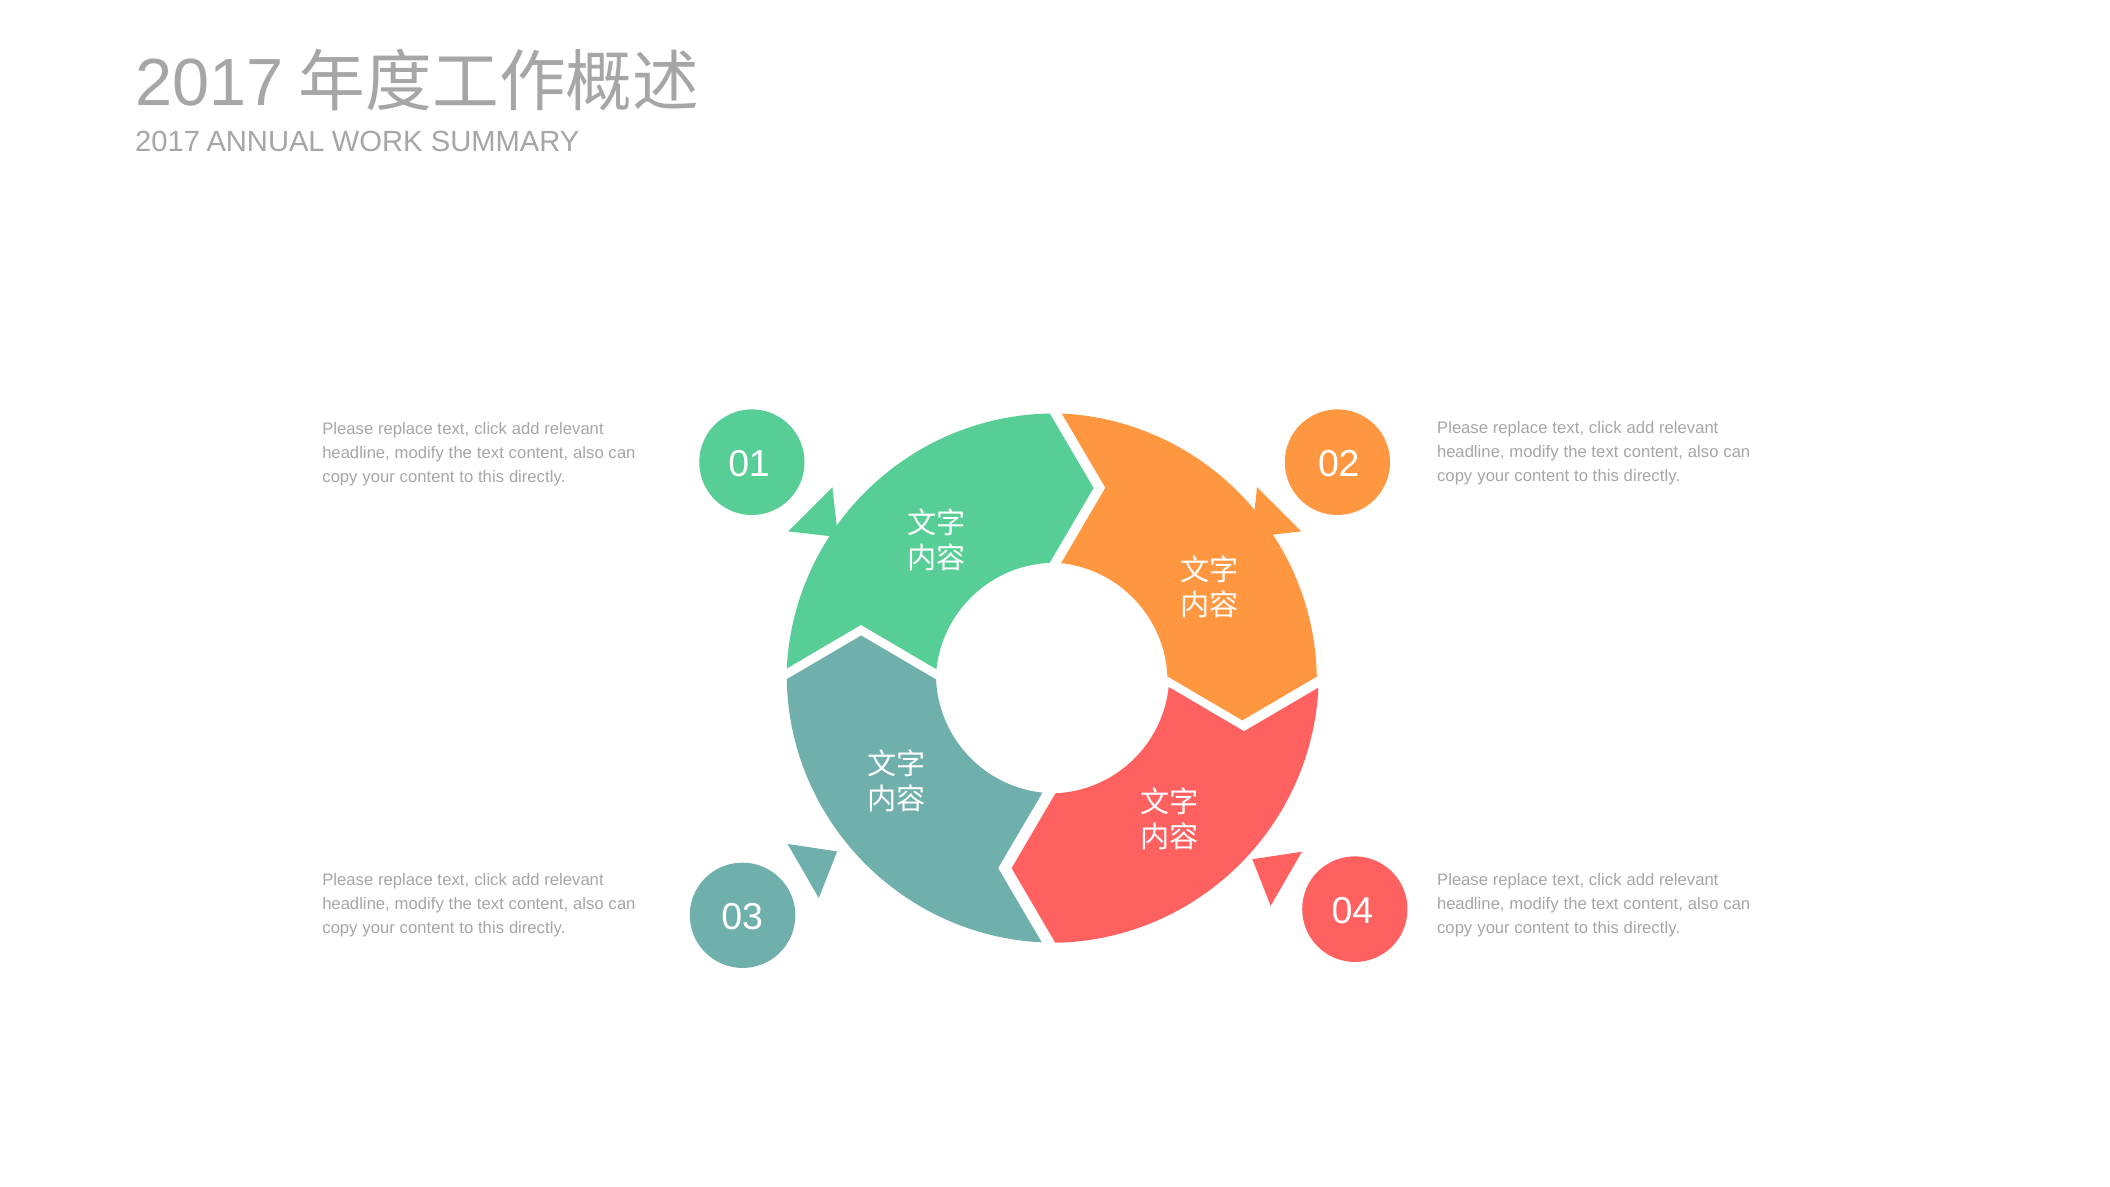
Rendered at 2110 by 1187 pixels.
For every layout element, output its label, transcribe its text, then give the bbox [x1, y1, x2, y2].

text_box Please replace text, click add relevant headline, modify the text content, also can copy your content to this directly. [322, 865, 660, 937]
text_box Please replace text, click add relevant headline, modify the text content, also can copy your content to this directly. [1437, 413, 1782, 485]
text_box [786, 413, 1094, 670]
text_box 文字内容 [855, 724, 939, 836]
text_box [1234, 409, 1391, 543]
text_box 2017 ANNUAL WORK SUMMARY [135, 122, 596, 158]
text_box 文字内容 [895, 483, 979, 595]
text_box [1248, 835, 1405, 969]
text_box Please replace text, click add relevant headline, modify the text content, also can copy your content to this directly. [322, 414, 660, 486]
text_box [1061, 413, 1317, 721]
text_box Please replace text, click add relevant headline, modify the text content, also can copy your content to this directly. [1437, 865, 1782, 937]
text_box 2017年度工作概述 [135, 38, 783, 119]
text_box [1011, 686, 1319, 943]
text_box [684, 827, 841, 961]
text_box 文字内容 [1127, 762, 1212, 875]
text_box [699, 409, 856, 543]
text_box 文字内容 [1167, 530, 1252, 643]
text_box [786, 635, 1043, 943]
